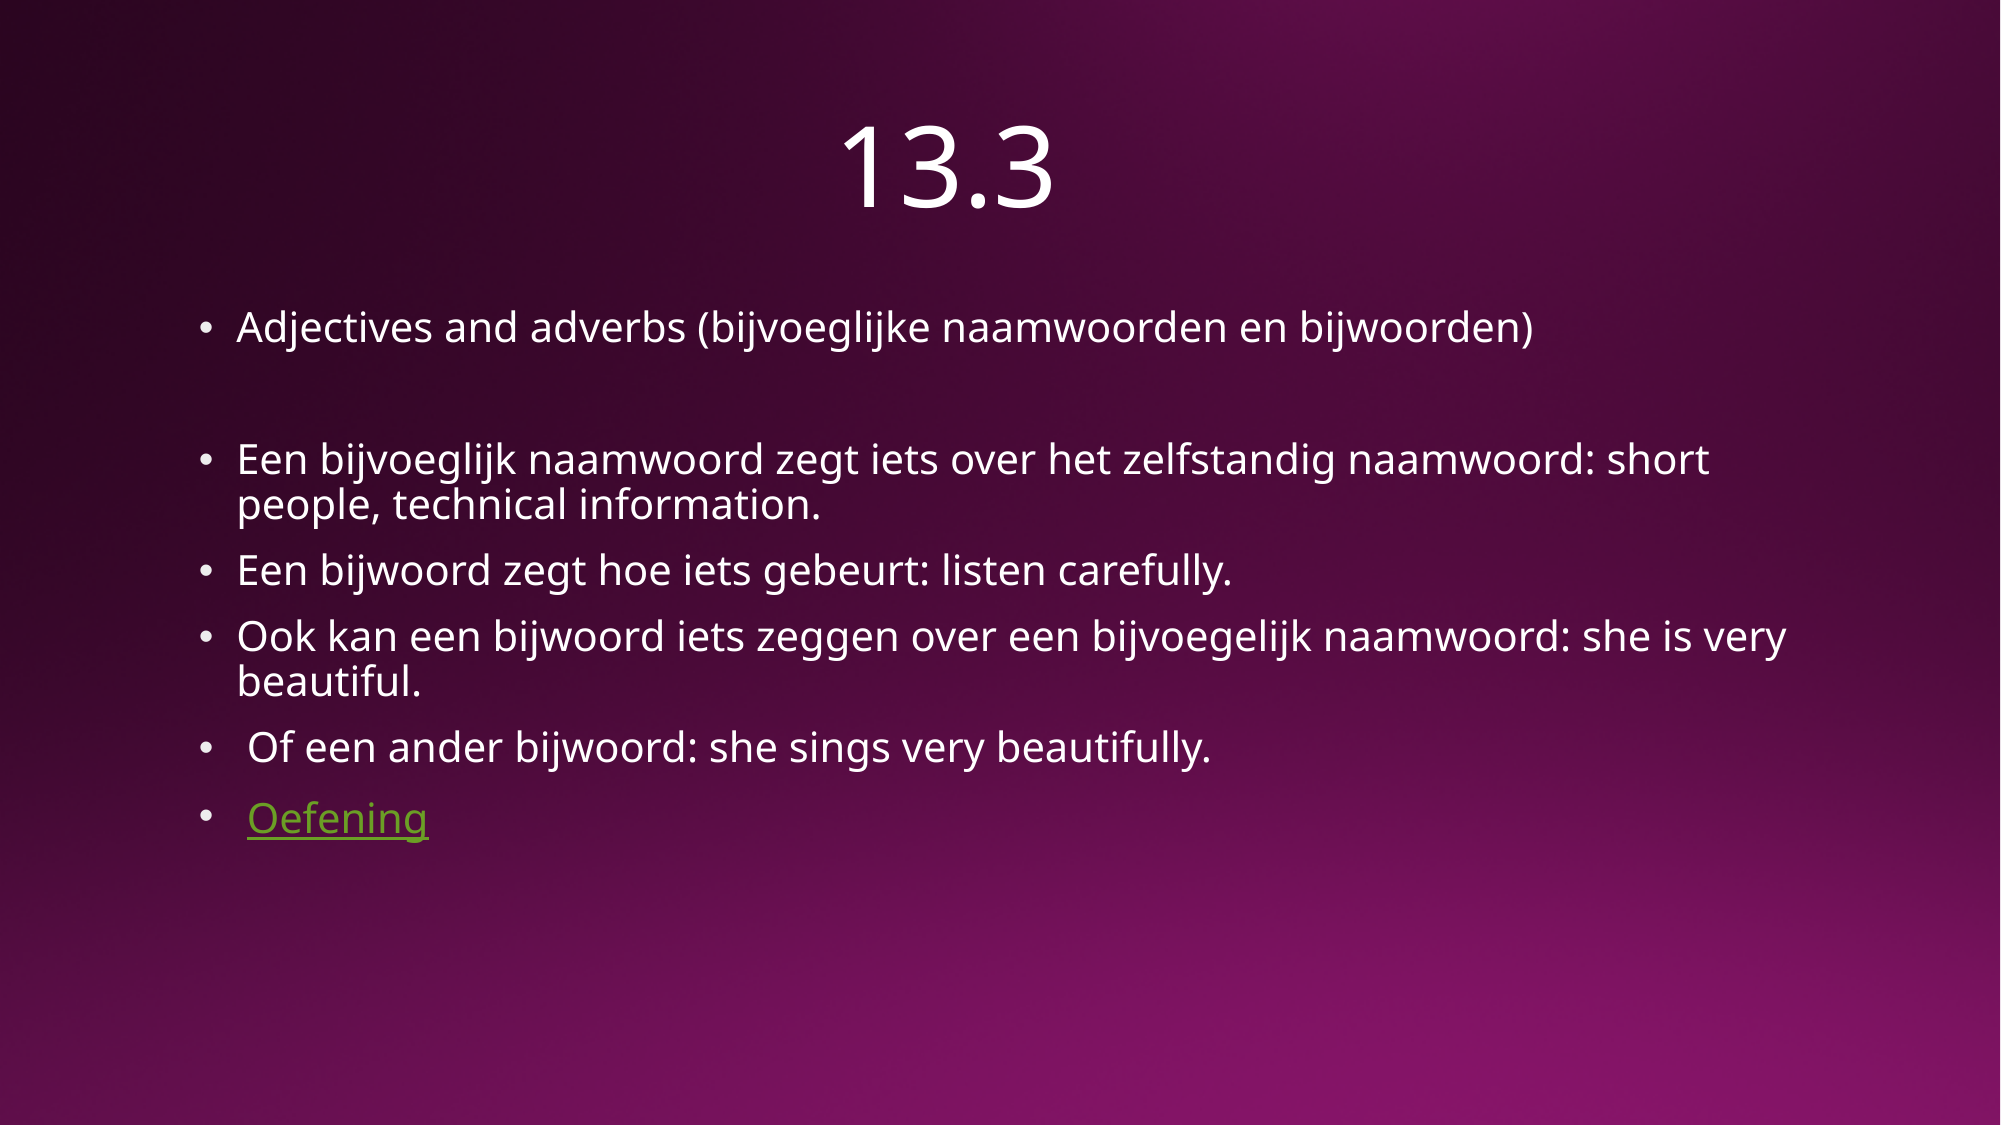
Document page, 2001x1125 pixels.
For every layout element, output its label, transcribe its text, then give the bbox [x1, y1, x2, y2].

title 13.3 [820, 41, 1087, 299]
list Adjectives and adverbs (bijvoeglijke naamwoorden en bijwoorden) Een bijvoeglijk naamwoord zegt iets over het zelfstandig naamwoord: short people, technical information. Een bijwoord zegt hoe iets gebeurt: listen carefully. Ook kan een bijwoord iets zeggen over een bijvoegelijk naamwoord: she is very beautiful. Of een ander bijwoord: she sings very beautifully. Oefening [183, 299, 1863, 1014]
picture [0, 0, 2001, 1125]
